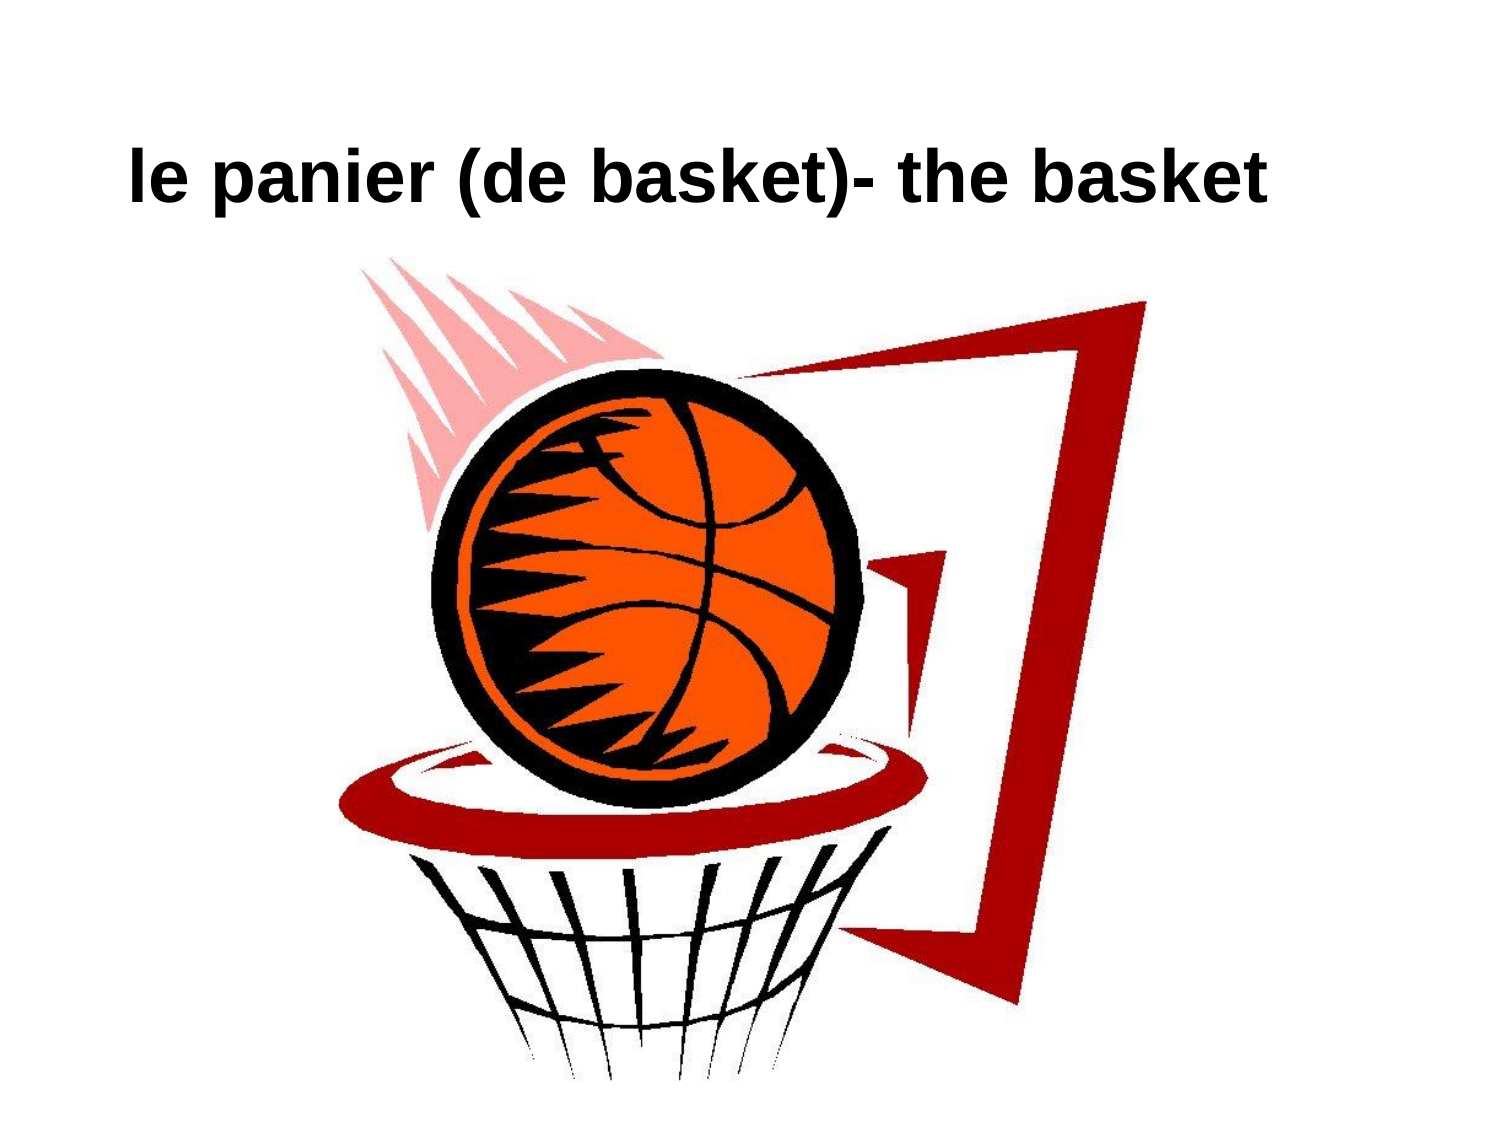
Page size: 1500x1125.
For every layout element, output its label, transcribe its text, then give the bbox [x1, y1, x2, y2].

title le panier (de basket)- the basket [75, 14, 1425, 233]
text_box [338, 256, 1148, 1084]
